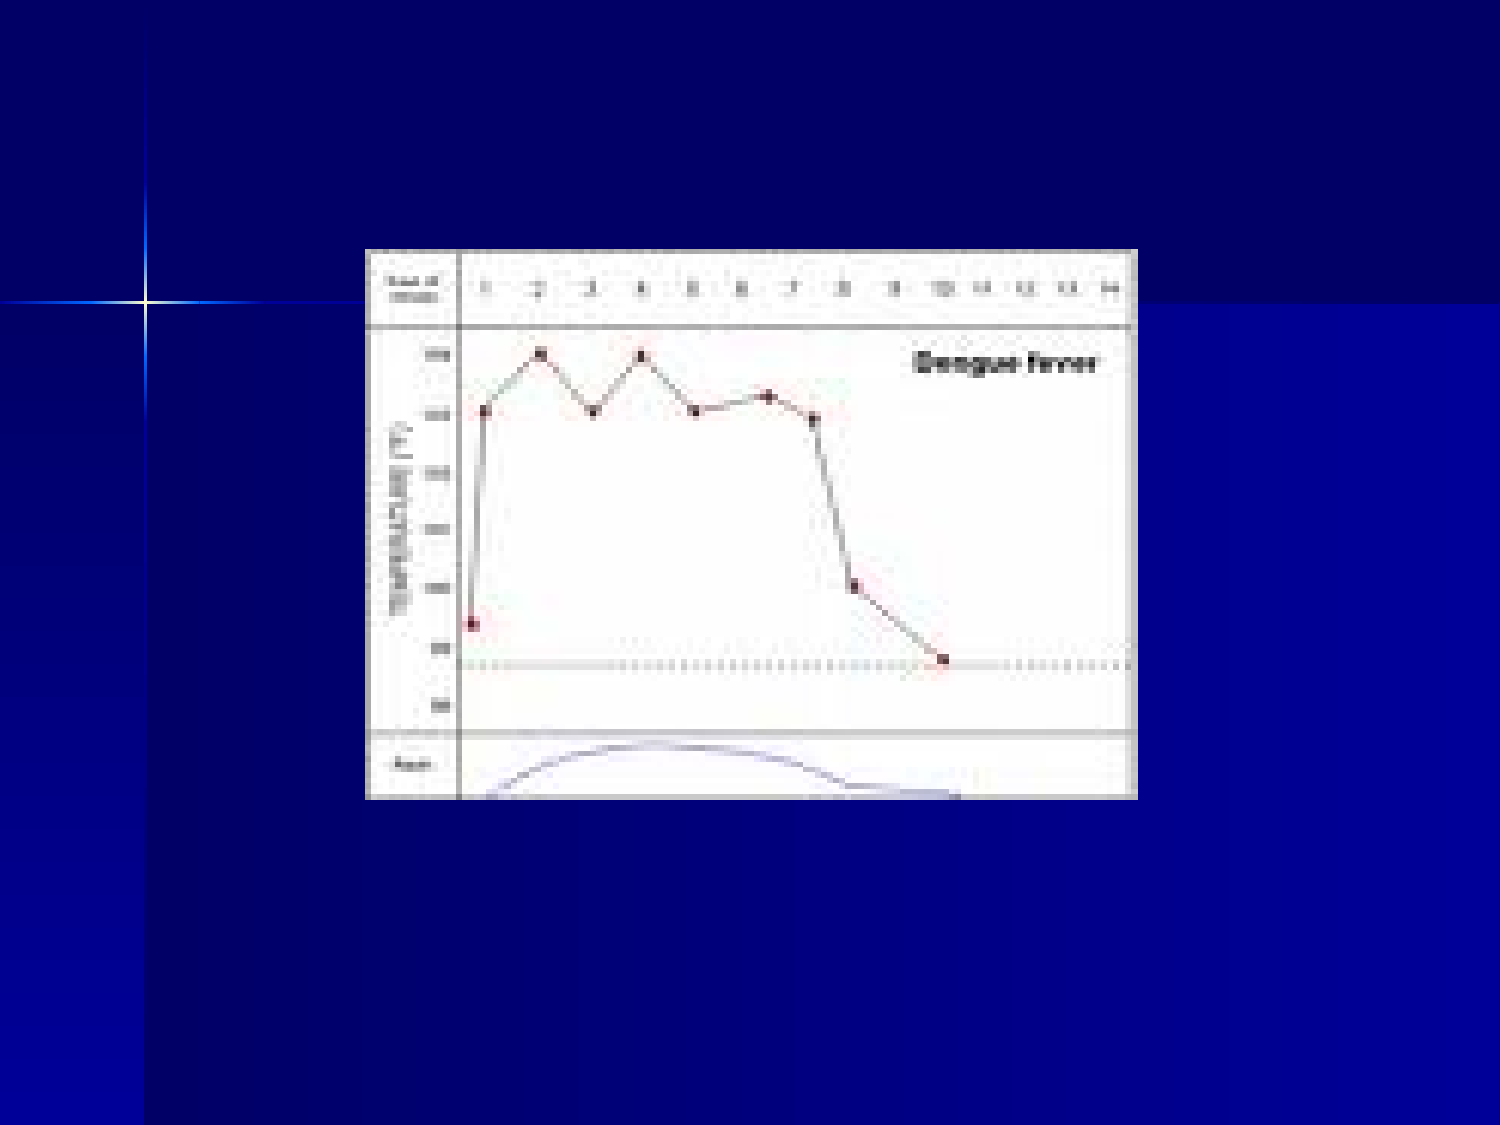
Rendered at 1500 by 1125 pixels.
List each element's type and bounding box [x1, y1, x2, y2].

picture [365, 249, 1138, 801]
